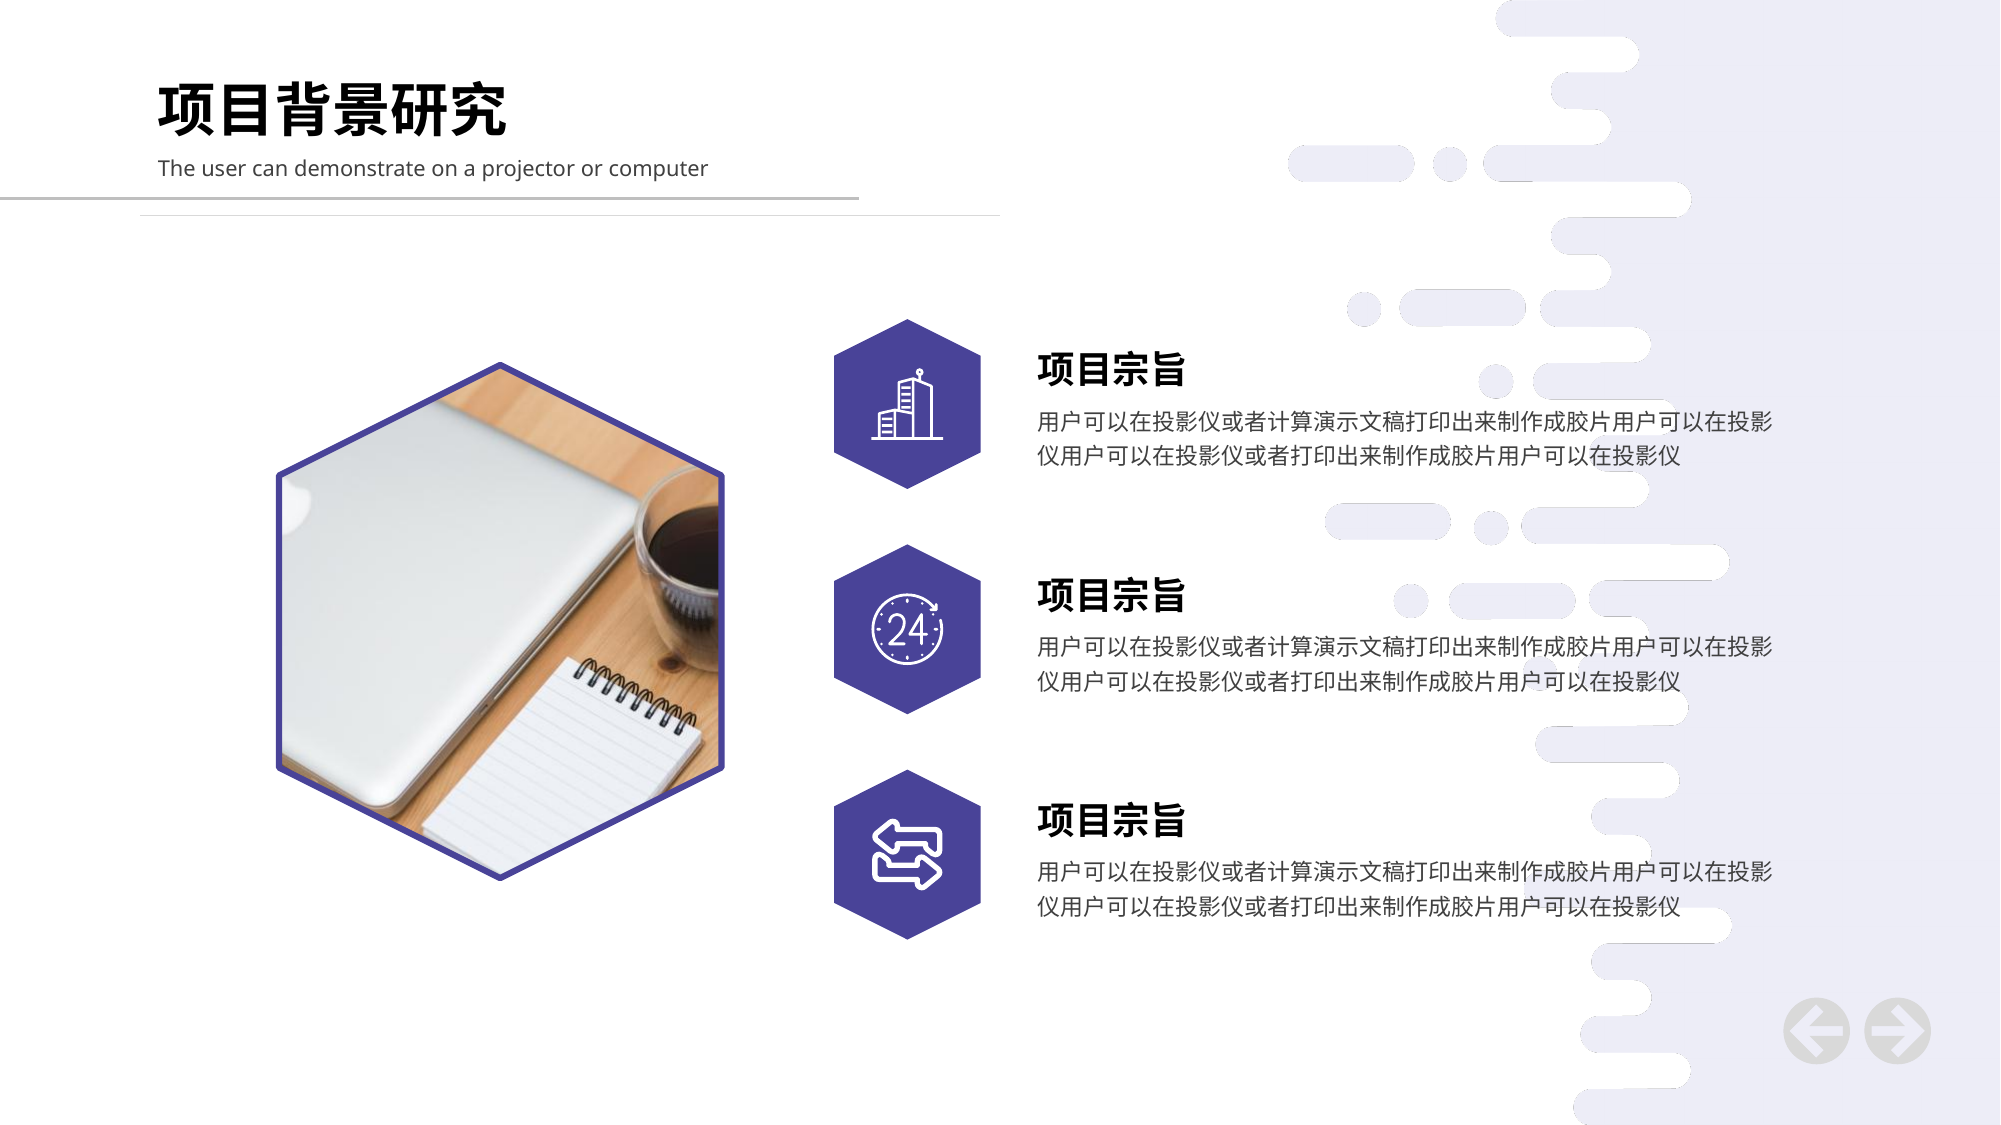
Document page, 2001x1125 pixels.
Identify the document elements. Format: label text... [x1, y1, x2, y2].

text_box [1022, 555, 1796, 704]
picture [1288, 0, 2000, 1125]
text_box [833, 317, 982, 491]
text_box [1022, 330, 1796, 478]
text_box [1022, 780, 1796, 929]
text_box [870, 367, 945, 441]
text_box 项目背景研究 [143, 65, 700, 143]
picture [279, 364, 722, 879]
text_box The user can demonstrate on a projector or computer [143, 143, 797, 188]
text_box [870, 592, 945, 667]
text_box [833, 768, 982, 941]
text_box [833, 543, 982, 716]
text_box [871, 817, 944, 892]
